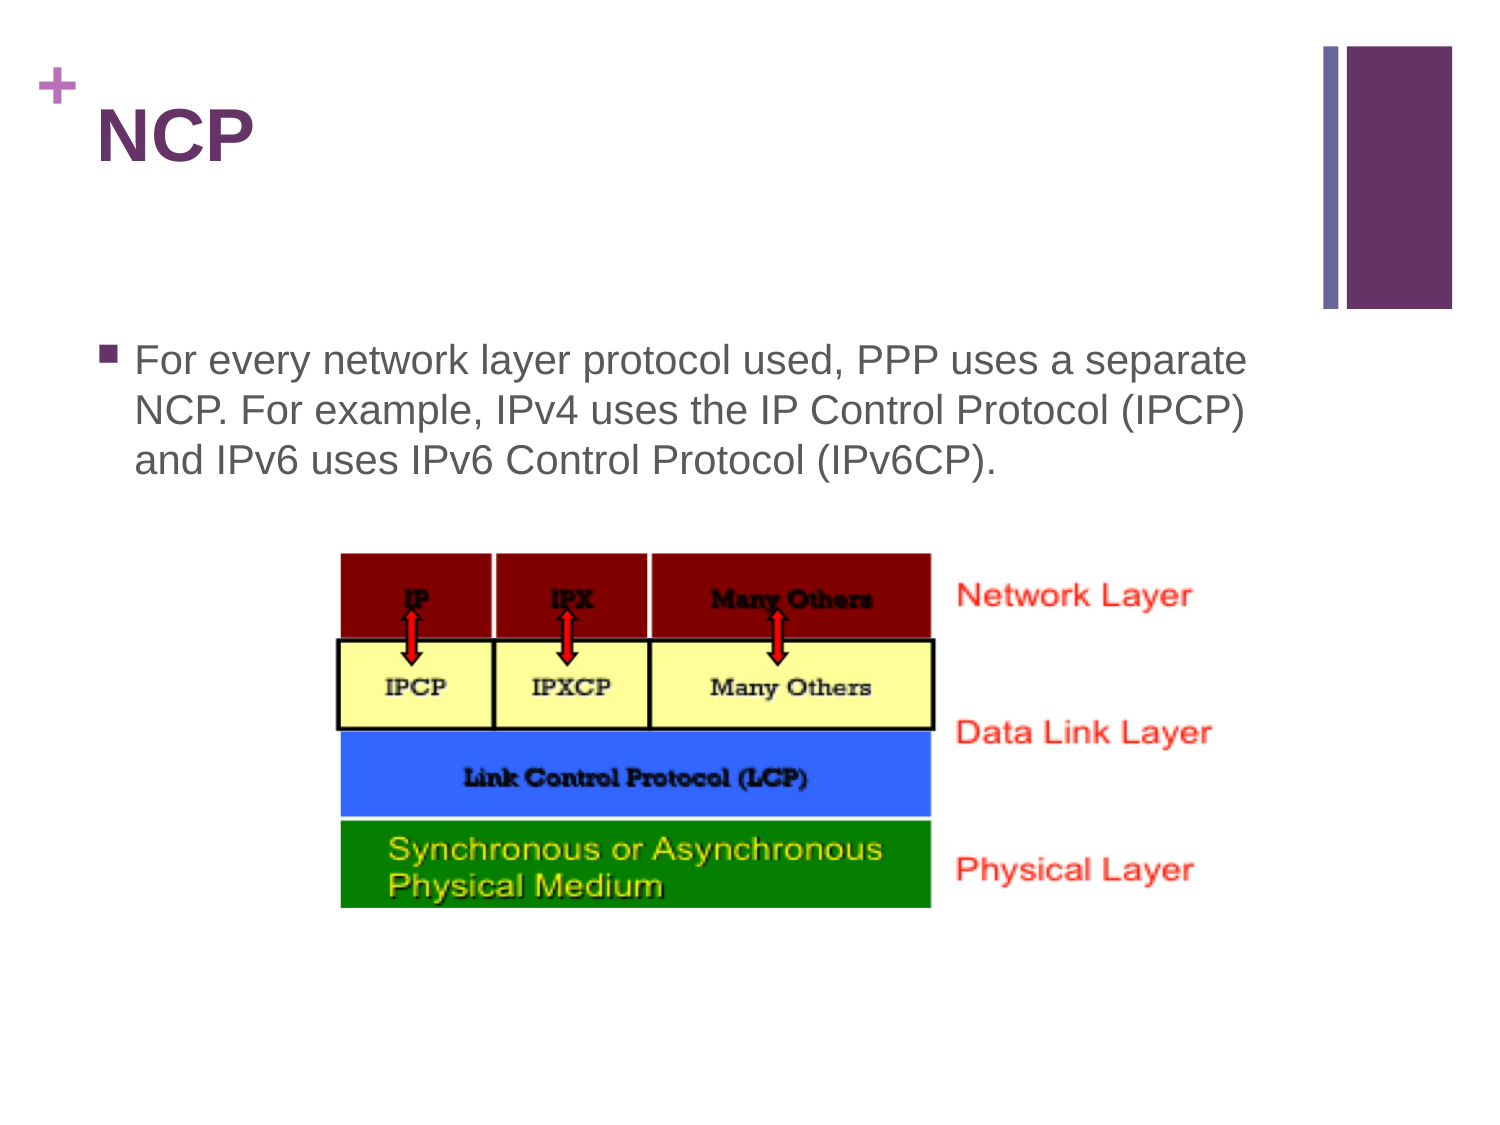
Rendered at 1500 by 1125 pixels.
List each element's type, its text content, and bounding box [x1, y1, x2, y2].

picture [310, 532, 1239, 925]
title NCP [81, 79, 1322, 263]
list For every network layer protocol used, PPP uses a separate NCP. For example, IPv4 uses the IP Control Protocol (IPCP) and IPv6 uses IPv6 Control Protocol (IPv6CP). [81, 324, 1322, 1005]
